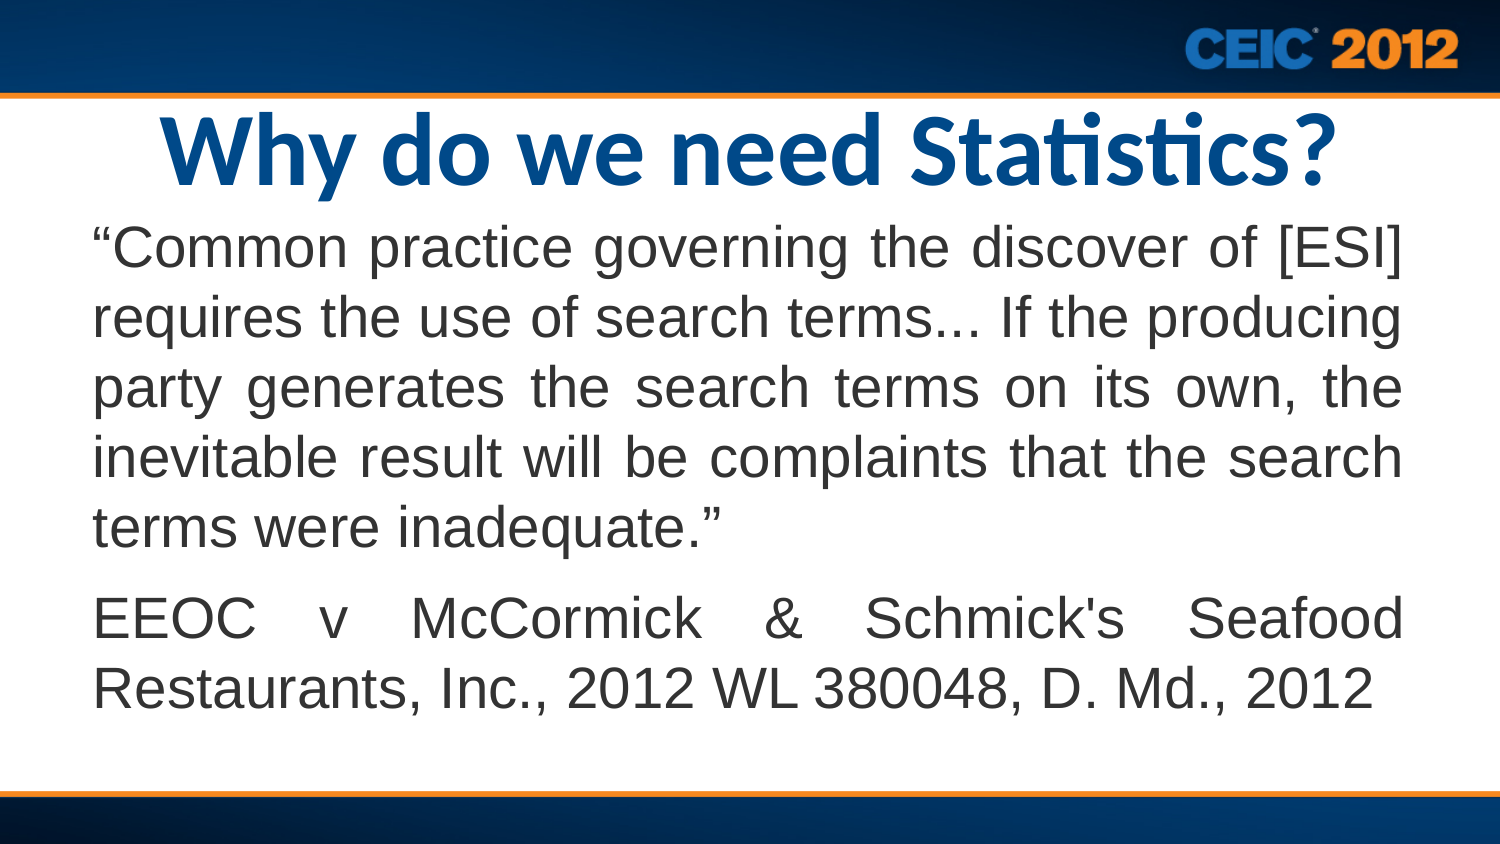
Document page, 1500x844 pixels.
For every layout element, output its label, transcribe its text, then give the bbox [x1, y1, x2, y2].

list “Common practice governing the discover of [ESI] requires the use of search terms... If the producing party generates the search terms on its own, the inevitable result will be complaints that the search terms were inadequate.” EEOC v McCormick & Schmick's Seafood Restaurants, Inc., 2012 WL 380048, D. Md., 2012 [93, 209, 1406, 760]
picture [0, 0, 1500, 81]
picture [0, 222, 1500, 844]
title Why do we need Statistics? [0, 81, 1500, 222]
